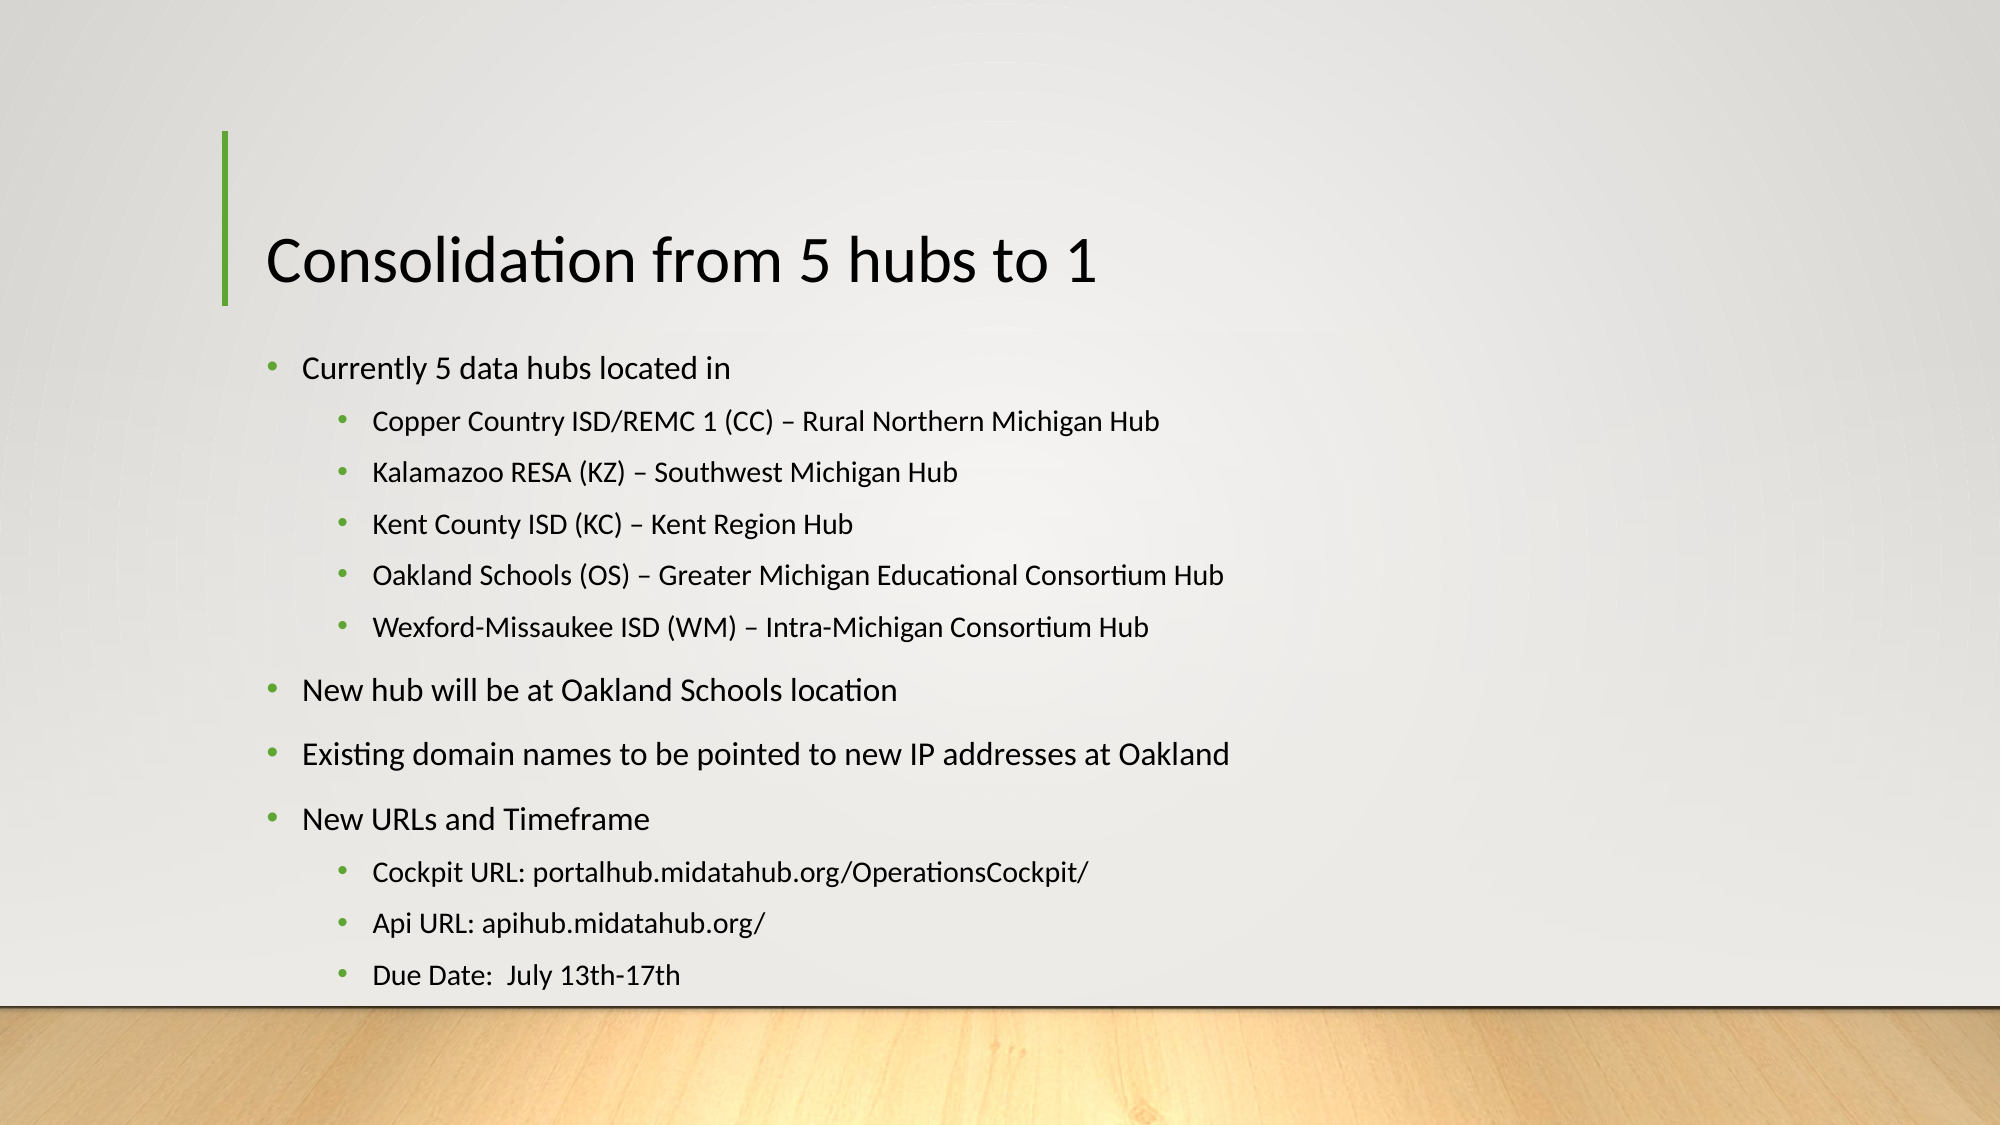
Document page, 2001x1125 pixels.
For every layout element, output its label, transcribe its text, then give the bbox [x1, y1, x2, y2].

list Currently 5 data hubs located in Copper Country ISD/REMC 1 (CC) – Rural Northern Michigan Hub Kalamazoo RESA (KZ) – Southwest Michigan Hub Kent County ISD (KC) – Kent Region Hub Oakland Schools (OS) – Greater Michigan Educational Consortium Hub Wexford-Missaukee ISD (WM) – Intra-Michigan Consortium Hub New hub will be at Oakland Schools location Existing domain names to be pointed to new IP addresses at Oakland New URLs and Timeframe Cockpit URL: portalhub.midatahub.org/OperationsCockpit/ Api URL: apihub.midatahub.org/ Due Date: July 13th-17th [251, 330, 1814, 1007]
title Consolidation from 5 hubs to 1 [251, 131, 1814, 305]
picture [0, 1006, 2000, 1125]
